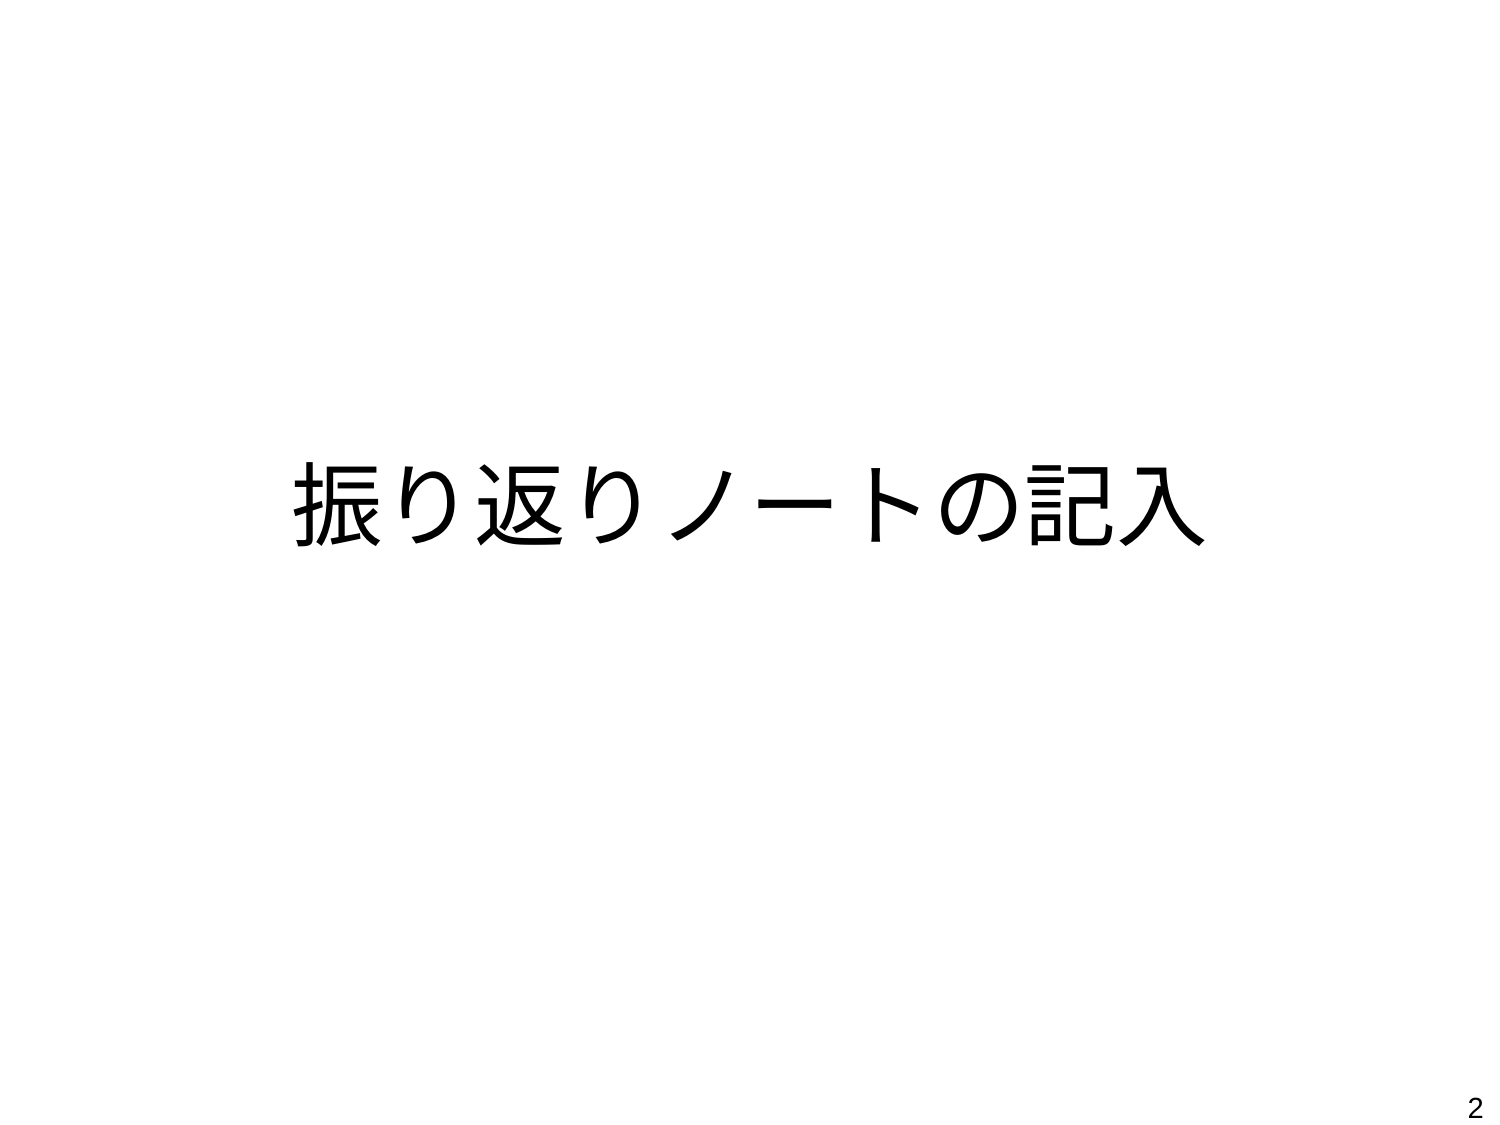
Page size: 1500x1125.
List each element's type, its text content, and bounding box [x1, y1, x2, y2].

title 振り返りノートの記入 [75, 408, 1425, 597]
slide_number 2 [1148, 1081, 1499, 1125]
